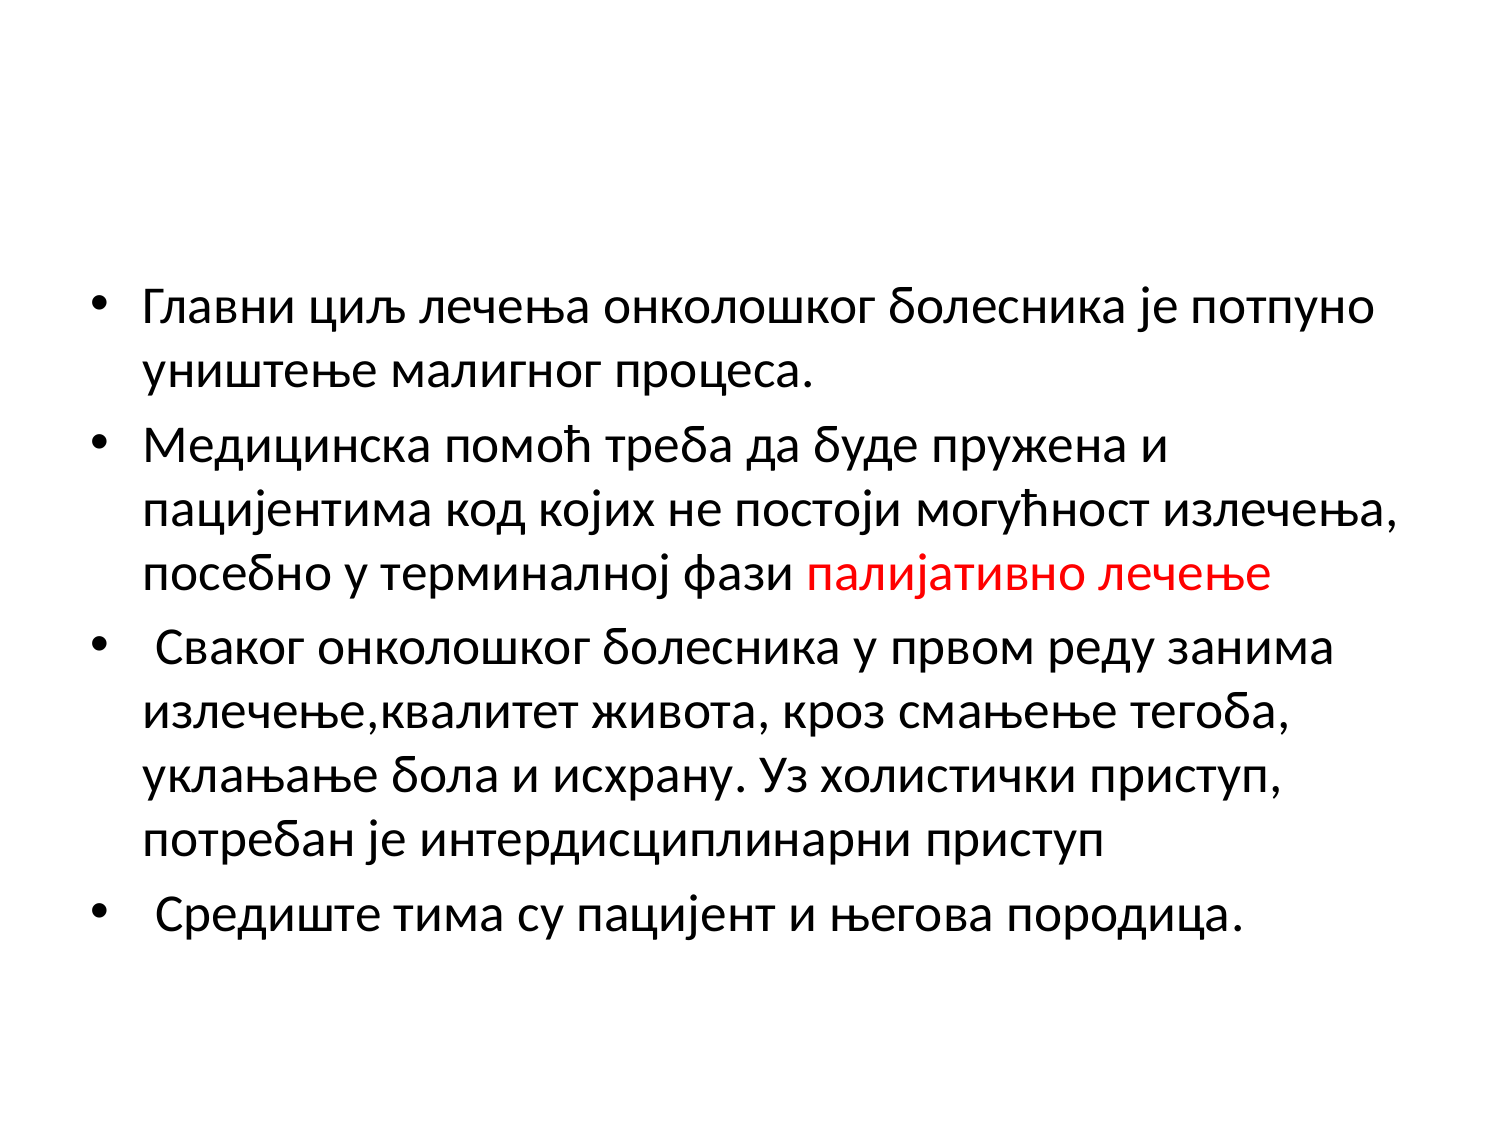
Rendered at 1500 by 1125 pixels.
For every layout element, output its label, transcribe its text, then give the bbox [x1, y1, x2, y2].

list Главни циљ лечења онколошког болесника је потпуно уништење малигног процеса. Медицинска помоћ треба да буде пружена и пацијентима код којих не постоји могућност излечења, посебно у терминалној фази палијативно лечење Сваког онколошког болесника у првом реду занима излечење,квалитет живота, кроз смањење тегоба, уклањање бола и исхрану. Уз холистички приступ, потребан је интердисциплинарни приступ Средиште тима су пацијент и његова породица. [75, 262, 1425, 1005]
